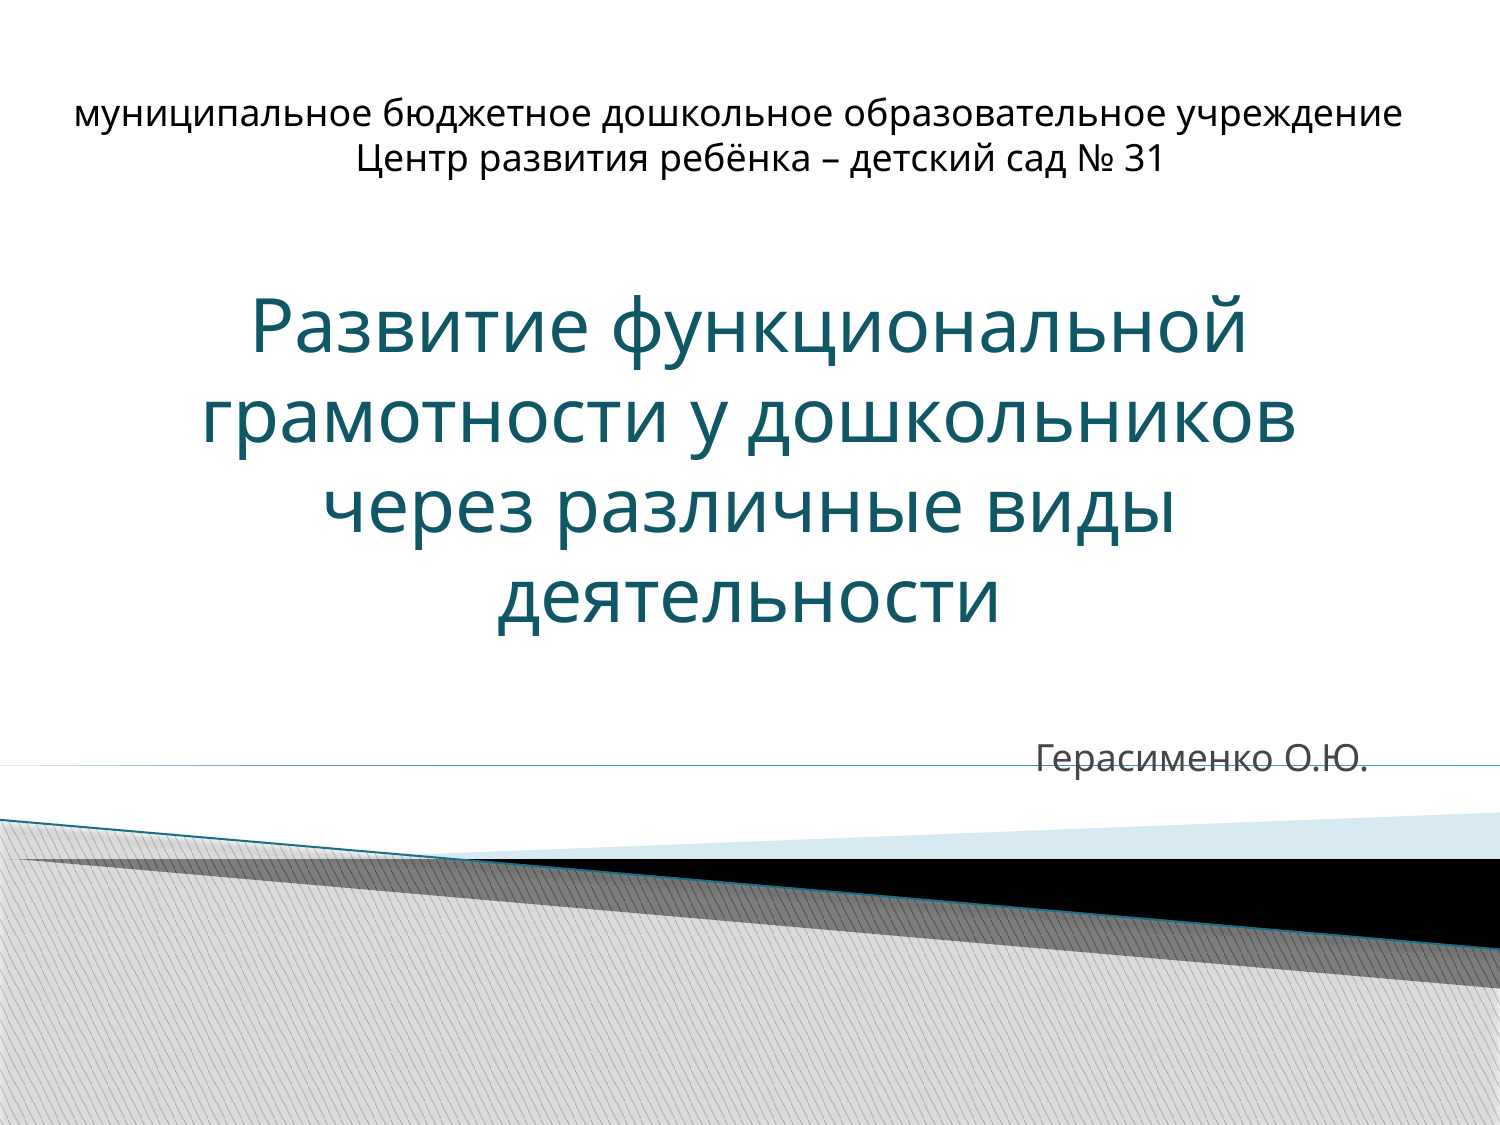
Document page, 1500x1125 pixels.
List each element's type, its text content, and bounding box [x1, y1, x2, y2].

picture [5, 859, 1500, 989]
title Развитие функциональной грамотности у дошкольников через различные виды деятельности [112, 246, 1388, 645]
text_box муниципальное бюджетное дошкольное образовательное учреждение Центр развития ребёнка – детский сад № 31 [58, 81, 1465, 187]
subtitle Герасименко О.Ю. [112, 726, 1388, 790]
